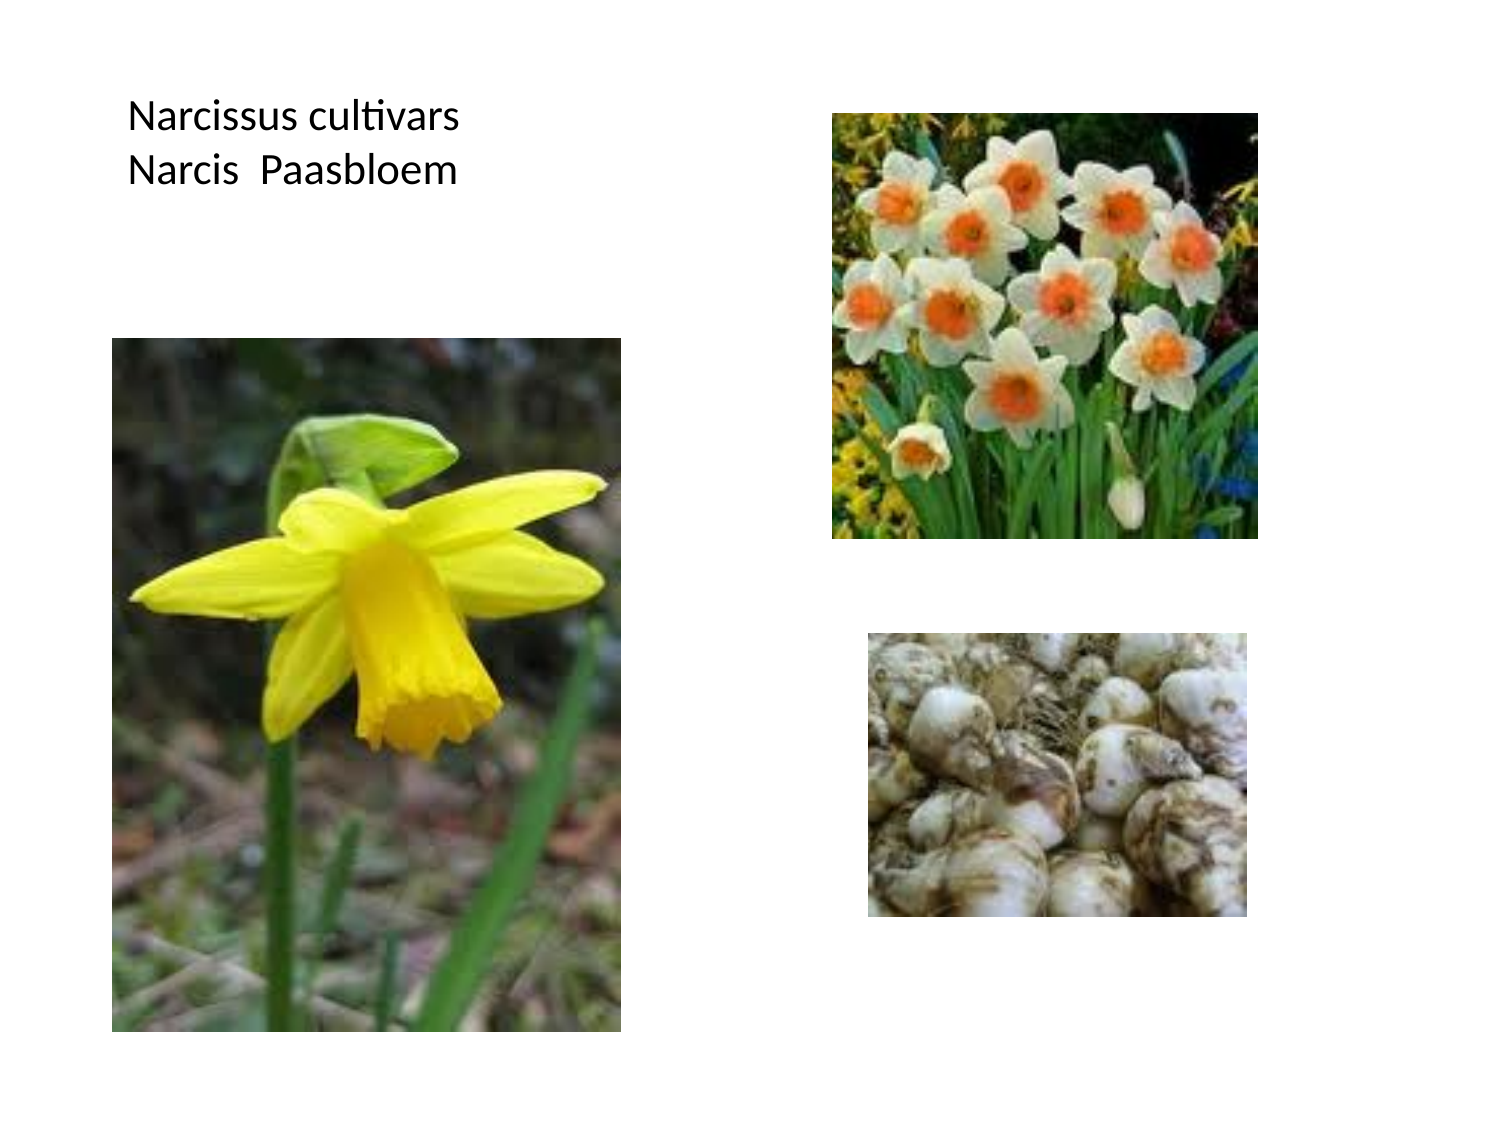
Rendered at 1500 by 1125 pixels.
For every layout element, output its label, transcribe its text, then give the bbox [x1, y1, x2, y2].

title Narcissus cultivars Narcis Paasbloem [112, 78, 1388, 256]
picture [867, 633, 1247, 918]
picture [111, 337, 621, 1032]
picture [832, 113, 1259, 540]
